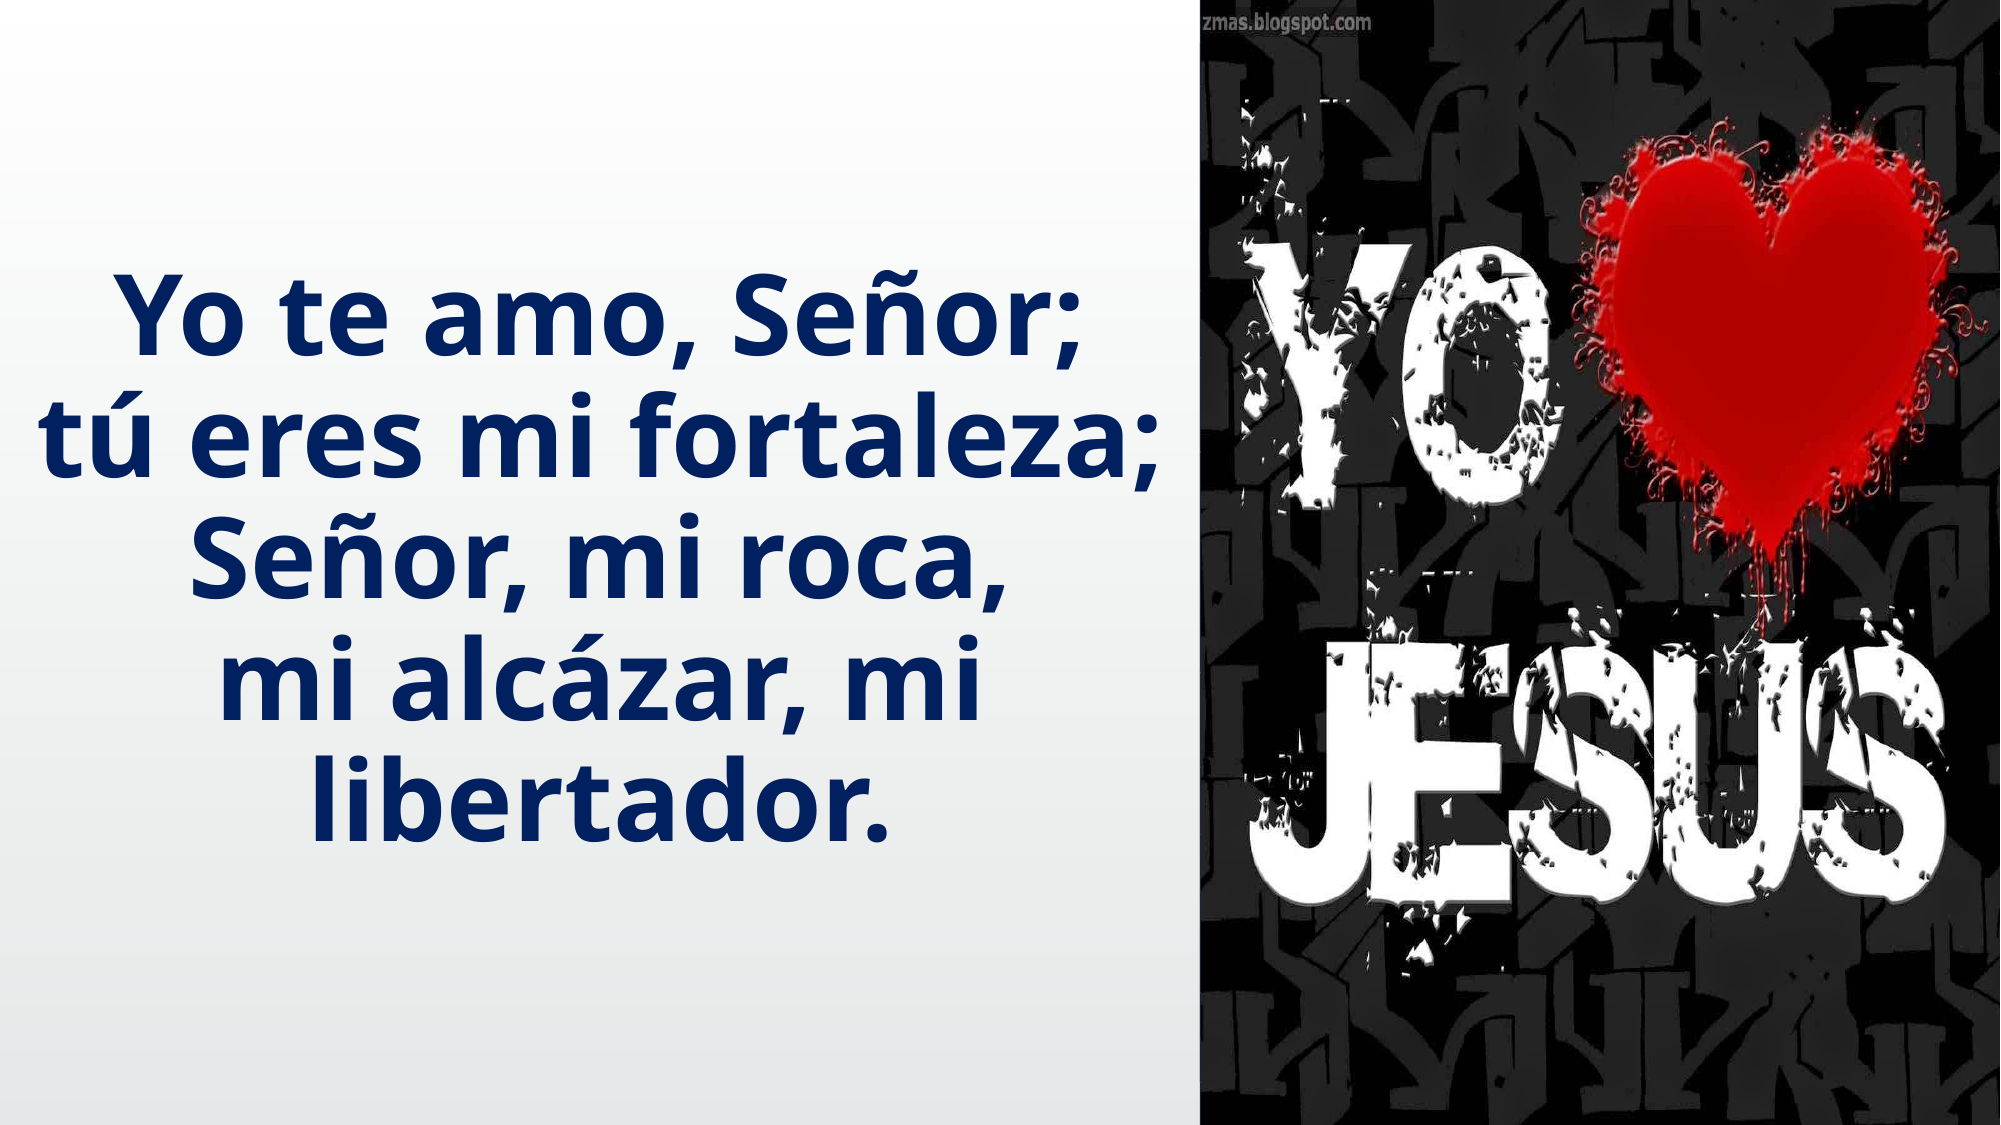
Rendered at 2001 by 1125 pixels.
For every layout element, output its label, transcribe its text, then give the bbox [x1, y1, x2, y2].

picture [1200, 0, 2000, 1125]
title Yo te amo, Señor; tú eres mi fortaleza; Señor, mi roca, mi alcázar, mi libertador. [0, 0, 1200, 1125]
